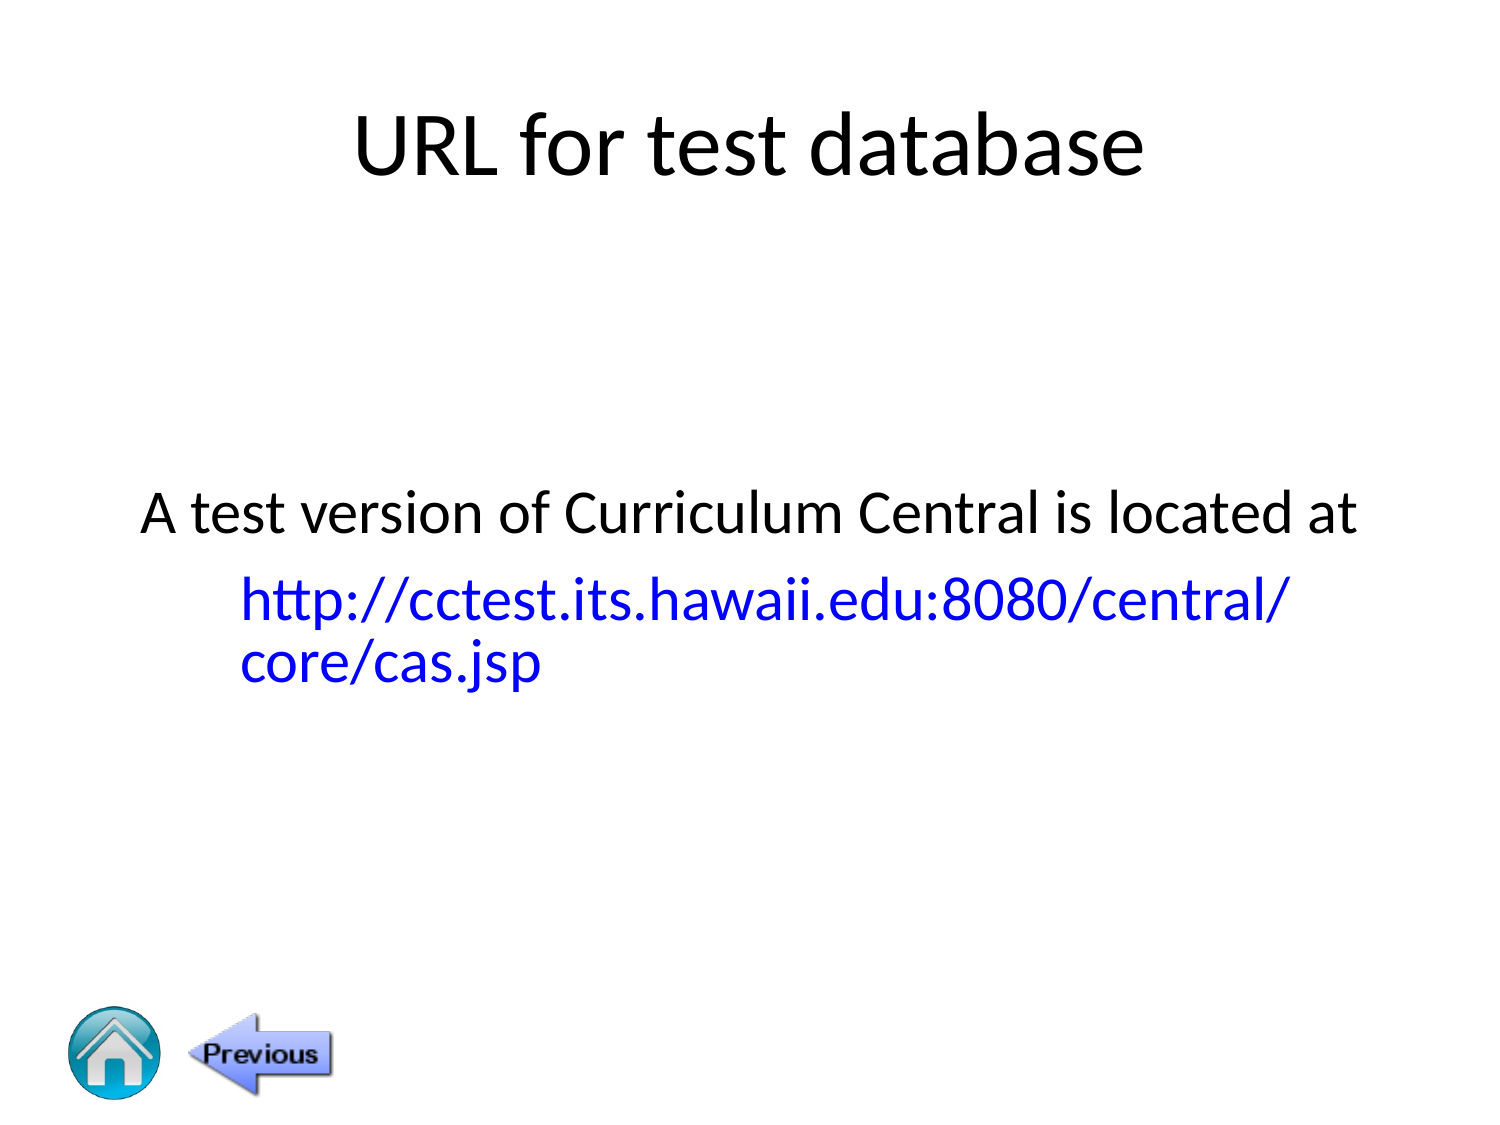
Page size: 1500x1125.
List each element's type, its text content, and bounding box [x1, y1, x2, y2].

picture [187, 1012, 338, 1102]
title URL for test database [75, 45, 1425, 233]
text_box A test version of Curriculum Central is located at [112, 387, 1388, 629]
text_box http://cctest.its.hawaii.edu:8080/central/core/cas.jsp [225, 549, 1313, 750]
picture [62, 999, 166, 1104]
